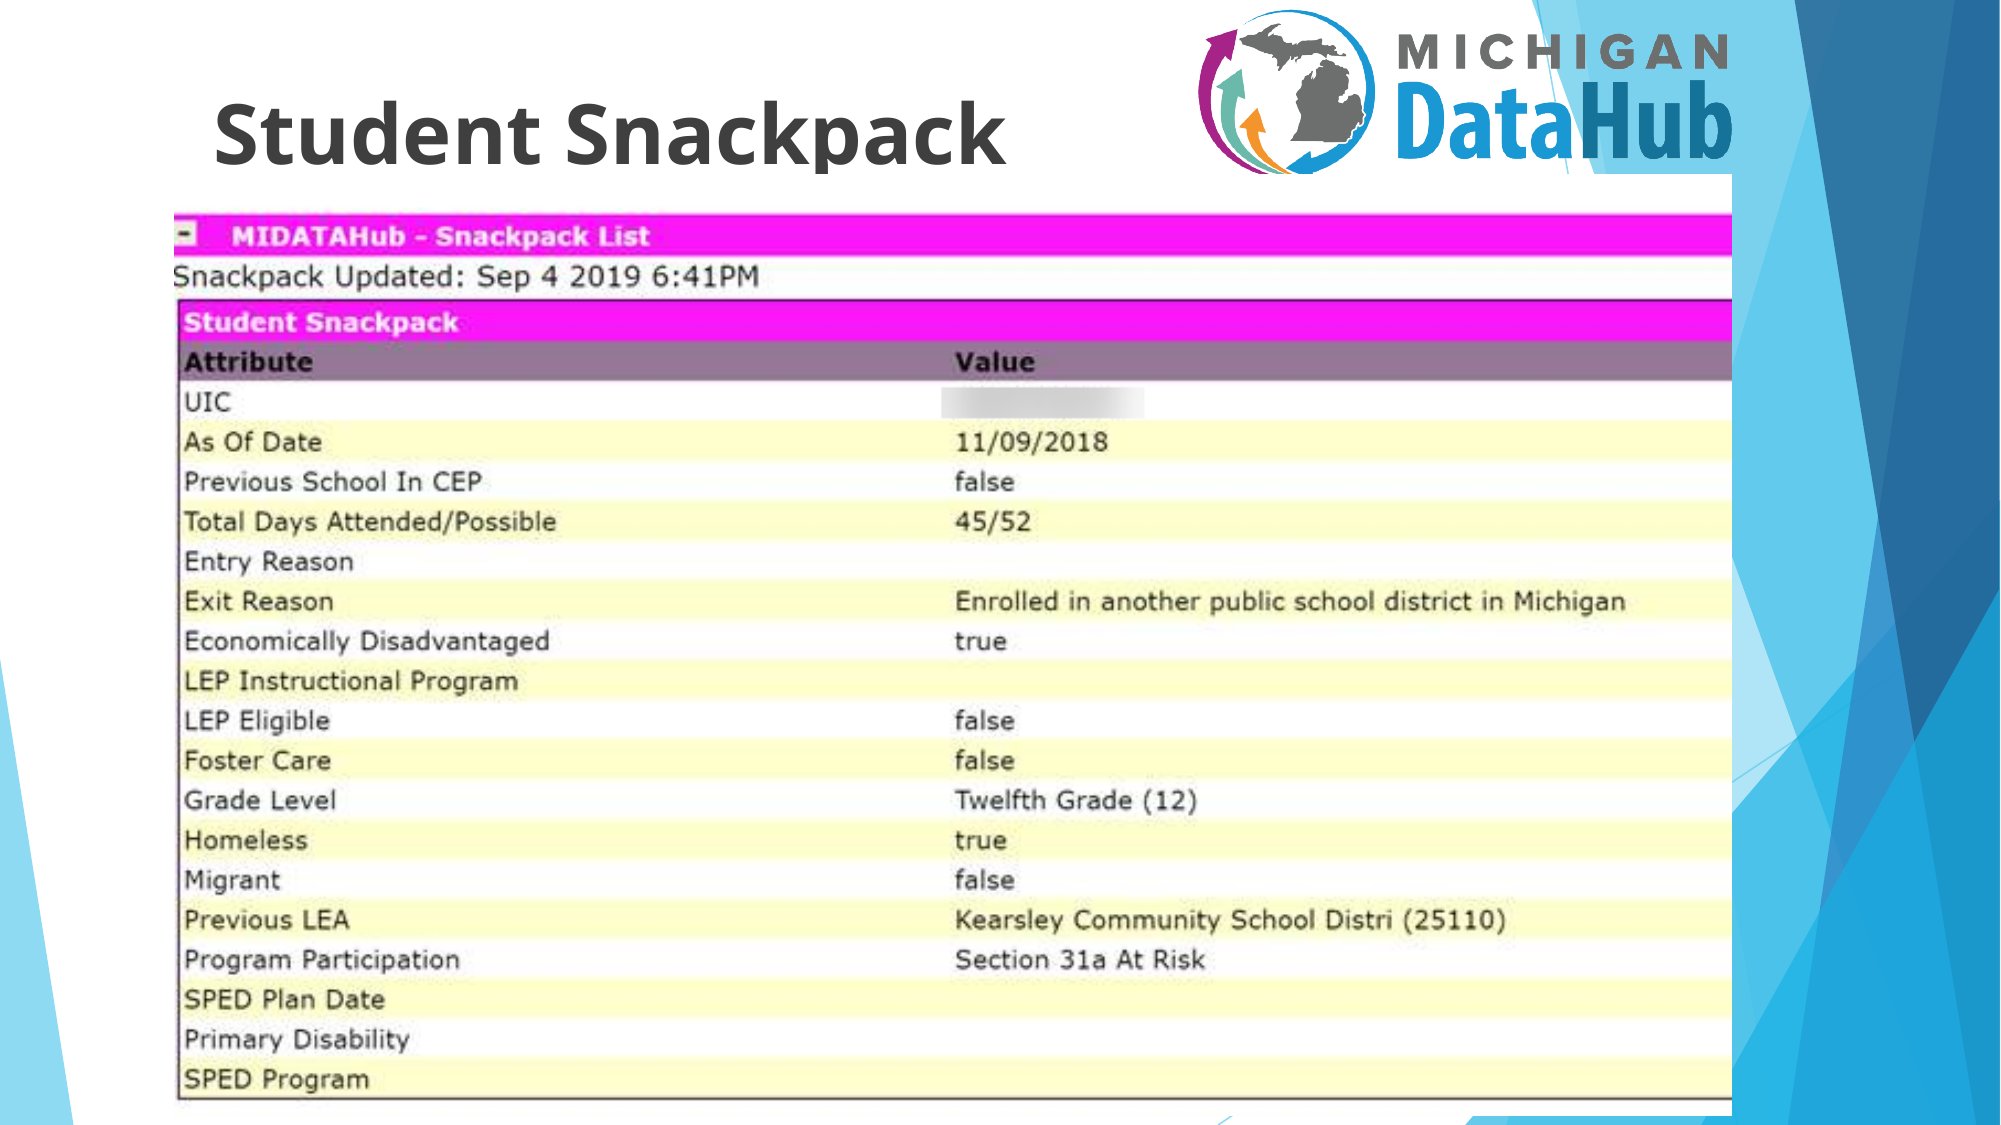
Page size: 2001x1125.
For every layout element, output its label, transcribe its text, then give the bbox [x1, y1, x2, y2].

picture [174, 9, 1732, 1116]
list Student Snackpack [123, 74, 1193, 888]
